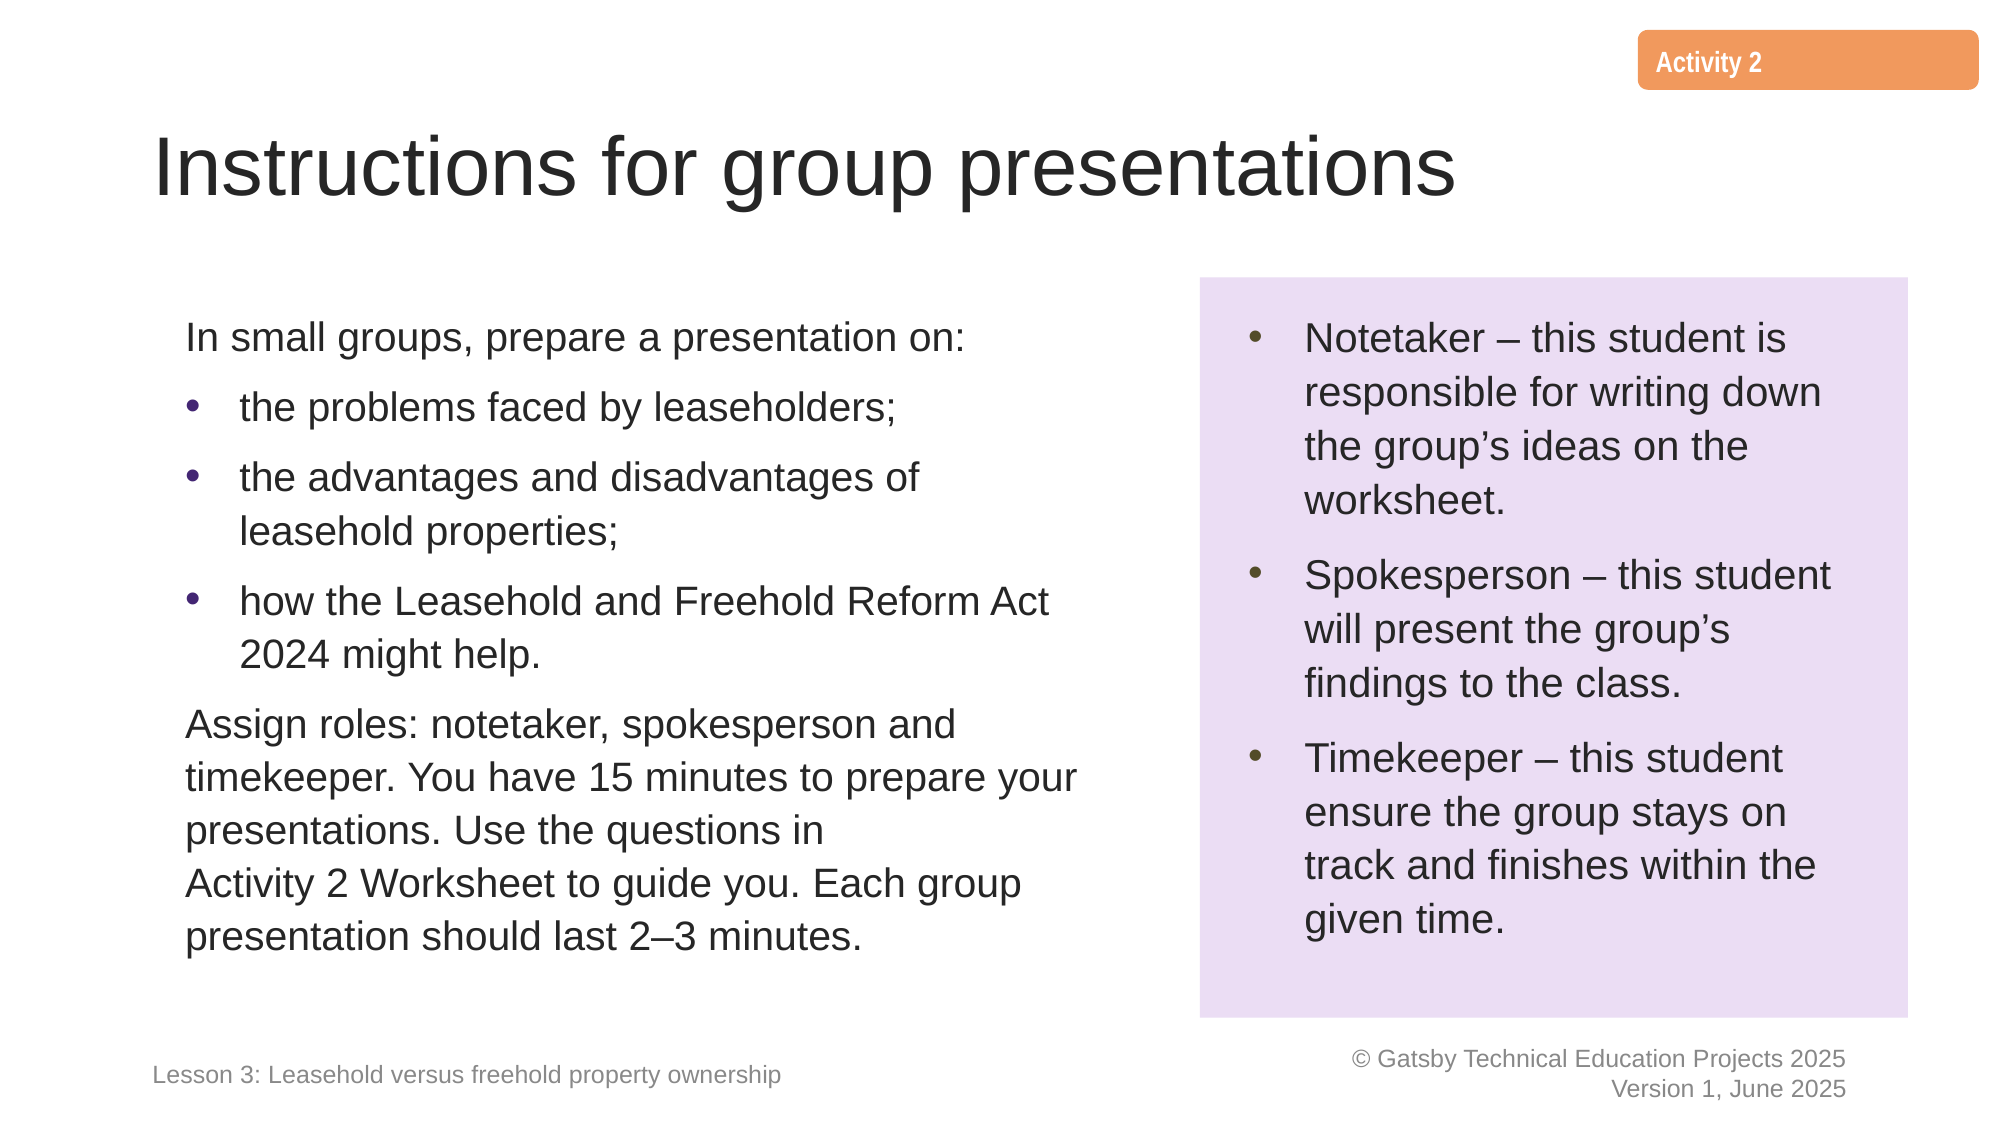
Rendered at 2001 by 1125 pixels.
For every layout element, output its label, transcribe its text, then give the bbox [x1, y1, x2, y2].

list In small groups, prepare a presentation on: the problems faced by leaseholders; the advantages and disadvantages of leasehold properties; how the Leasehold and Freehold Reform Act 2024 might help. Assign roles: notetaker, spokesperson and timekeeper. You have 15 minutes to prepare your presentations. Use the questions in Activity 2 Worksheet to guide you. Each group presentation should last 2–3 minutes. [137, 277, 1115, 999]
text_box Activity 2 [1637, 29, 1979, 90]
title Instructions for group presentations [137, 59, 1863, 278]
list Lesson 3: Leasehold versus freehold property ownership [137, 1042, 829, 1103]
list Notetaker – this student is responsible for writing down the group’s ideas on the worksheet. Spokesperson – this student will present the group’s findings to the class. Timekeeper – this student ensure the group stays on track and finishes within the given time. [1198, 276, 1909, 1019]
